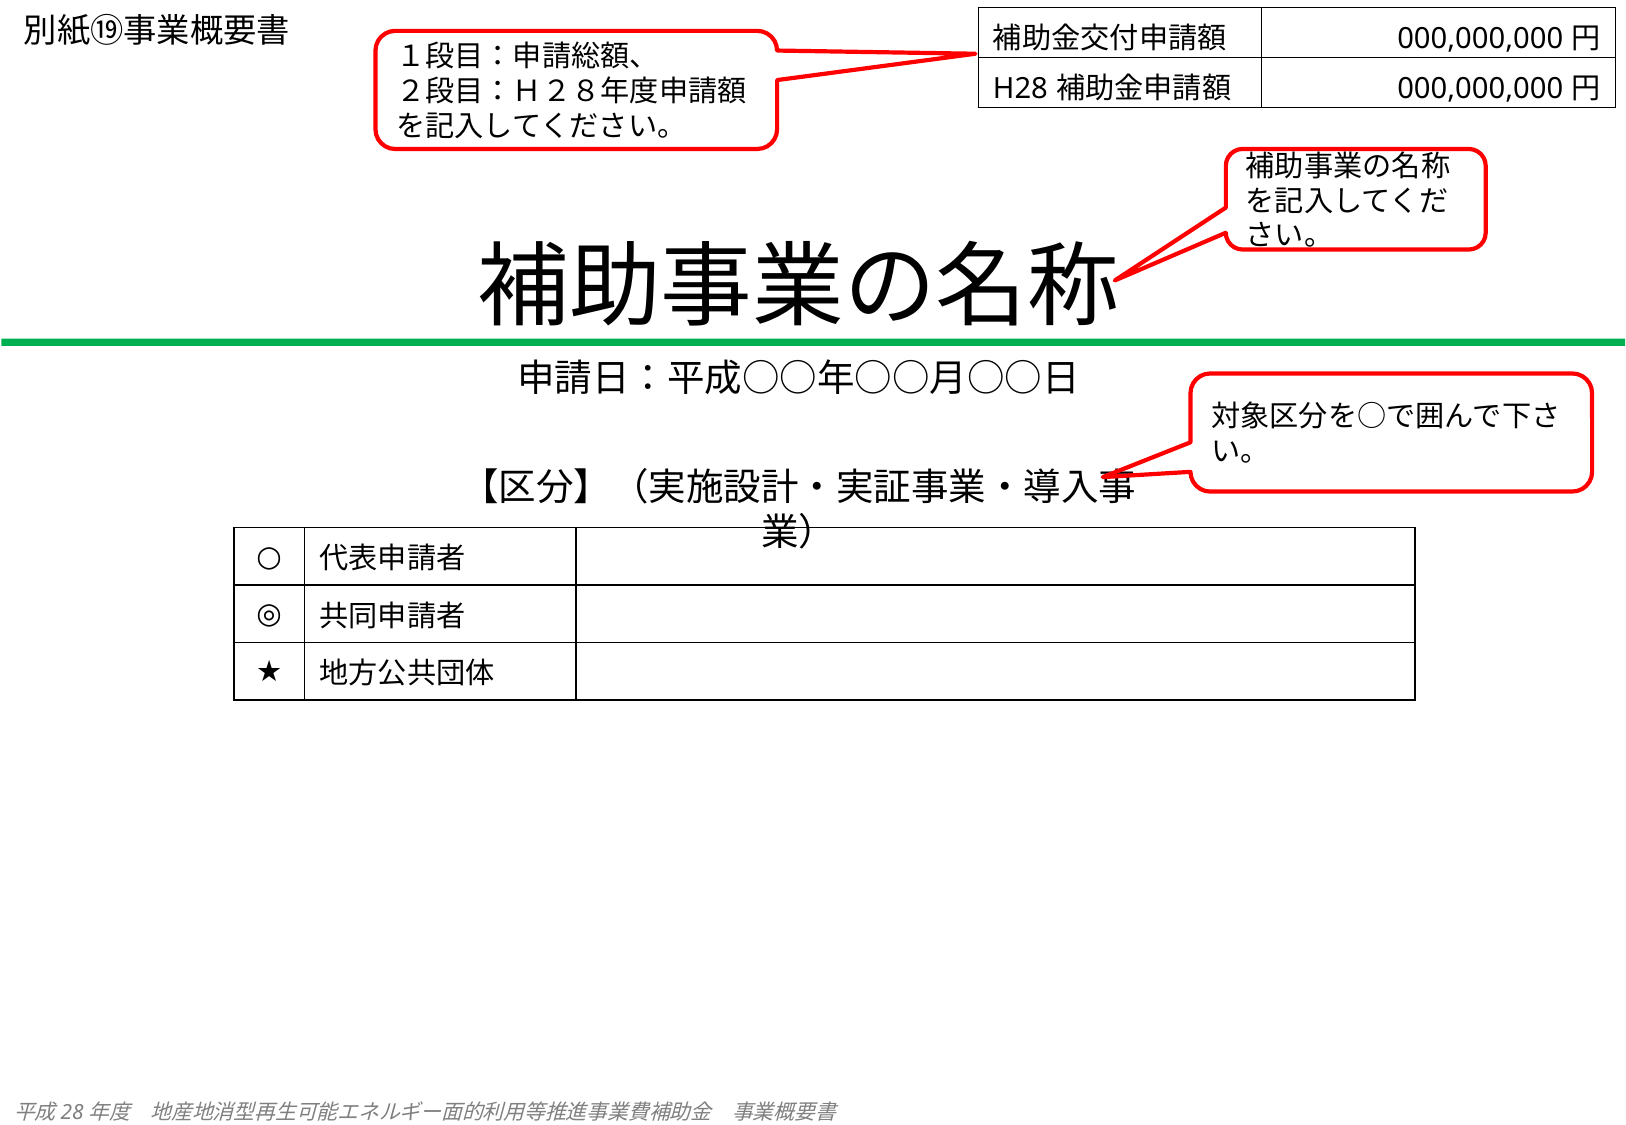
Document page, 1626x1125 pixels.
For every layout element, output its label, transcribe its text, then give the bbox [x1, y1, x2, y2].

table_cell 地方公共団体 [305, 643, 575, 699]
table_cell 000,000,000円 [1262, 58, 1615, 107]
table_cell 共同申請者 [305, 586, 575, 642]
text_box 申請日：平成○○年○○月○○日 [485, 346, 1112, 407]
table_cell ★ [235, 643, 304, 699]
text_box 【区分】（実施設計・実証事業・導入事業） [418, 455, 1179, 560]
text_box 対象区分を○で囲んで下さい。 [1100, 371, 1595, 494]
table_header 補助金交付申請額 [979, 8, 1261, 57]
table_header 000,000,000円 [1262, 8, 1615, 57]
text_box 別紙⑲事業概要書 [9, 2, 411, 57]
table_cell H28補助金申請額 [979, 58, 1261, 107]
text_box 補助事業の名称を記入してください。 [1112, 146, 1488, 283]
table_cell [577, 643, 1414, 699]
text_box １段目：申請総額、 ２段目：Ｈ２８年度申請額 を記入してください。 [373, 28, 978, 152]
table_cell ◎ [235, 586, 304, 642]
table_header [577, 528, 1414, 584]
table_cell [577, 586, 1414, 642]
title 補助事業の名称 [108, 213, 1490, 350]
table_header 代表申請者 [305, 528, 575, 584]
table_header ○ [235, 528, 304, 584]
